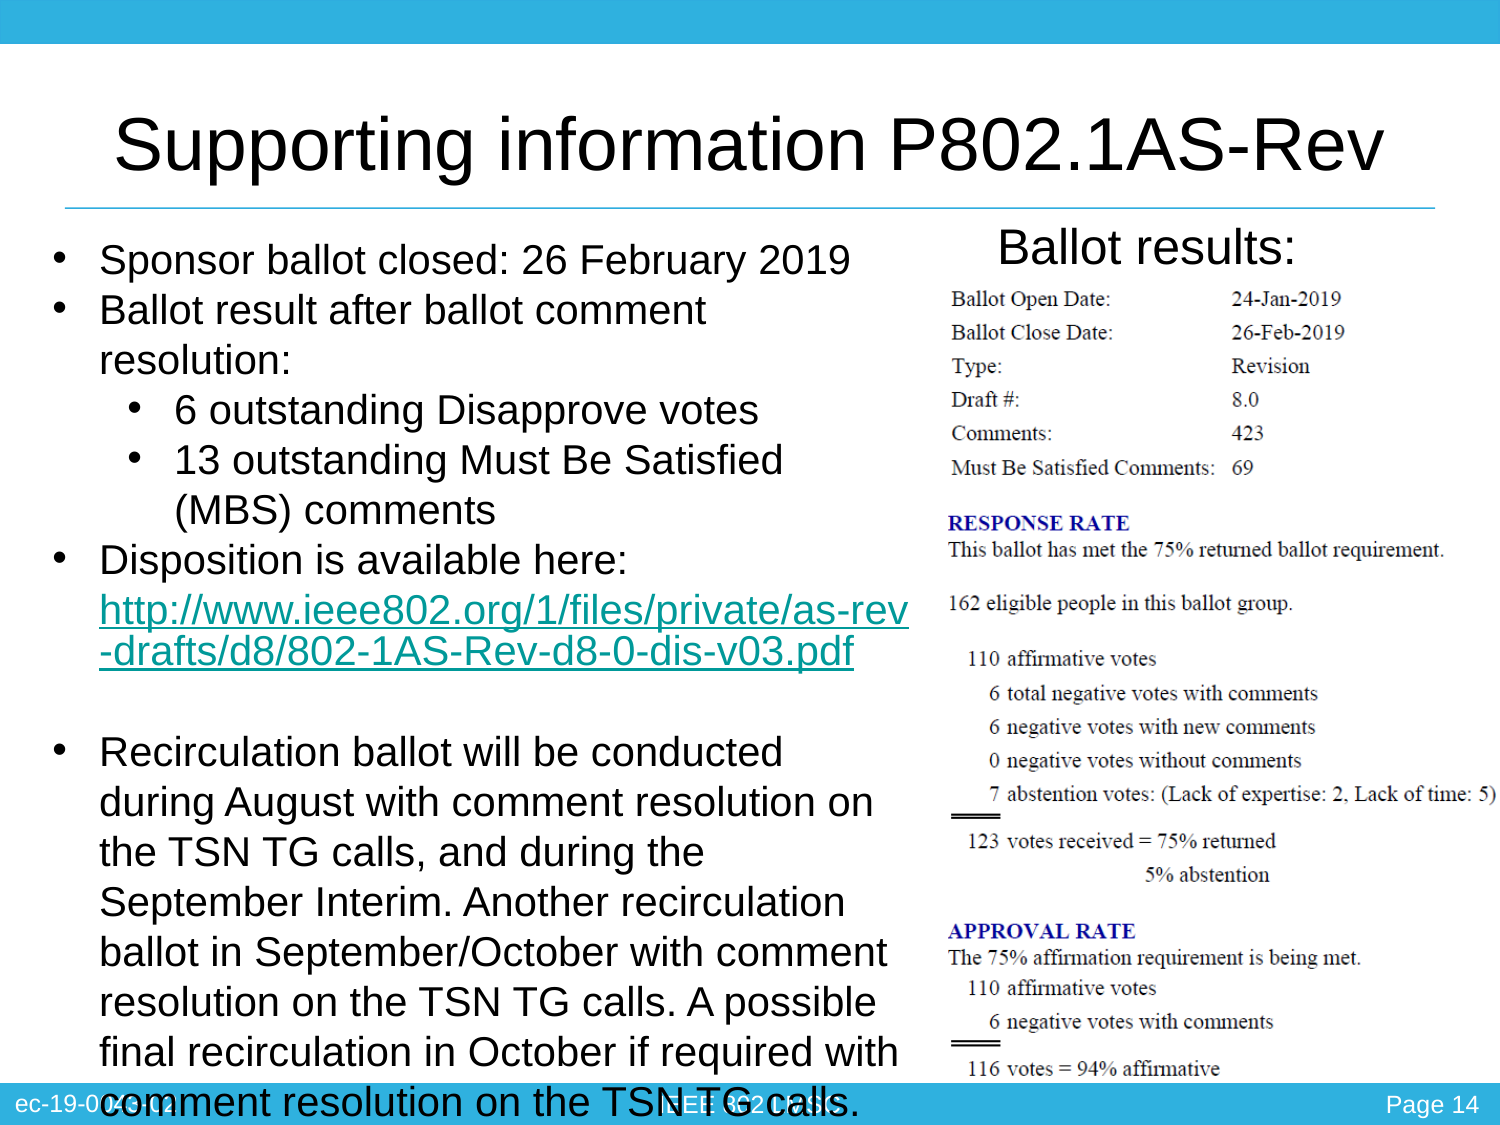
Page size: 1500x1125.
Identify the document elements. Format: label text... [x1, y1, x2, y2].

title Supporting information P802.1AS-Rev [75, 75, 1425, 205]
text_box Ballot results: [982, 206, 1313, 282]
picture [947, 284, 1500, 1078]
text_box Sponsor ballot closed: 26 February 2019 Ballot result after ballot comment resolution: 6 outstanding Disapprove votes 13 outstanding Must Be Satisfied (MBS) comments Disposition is available here: http://www.ieee802.org/1/files/private/as-rev-drafts/d8/802-1AS-Rev-d8-0-dis-v03.pdf Recirculation ballot will be conducted during August with comment resolution on the TSN TG calls, and during the September Interim. Another recirculation ballot in September/October with comment resolution on the TSN TG calls. A possible final recirculation in October if required with comment resolution on the TSN TG calls. [37, 224, 925, 1091]
